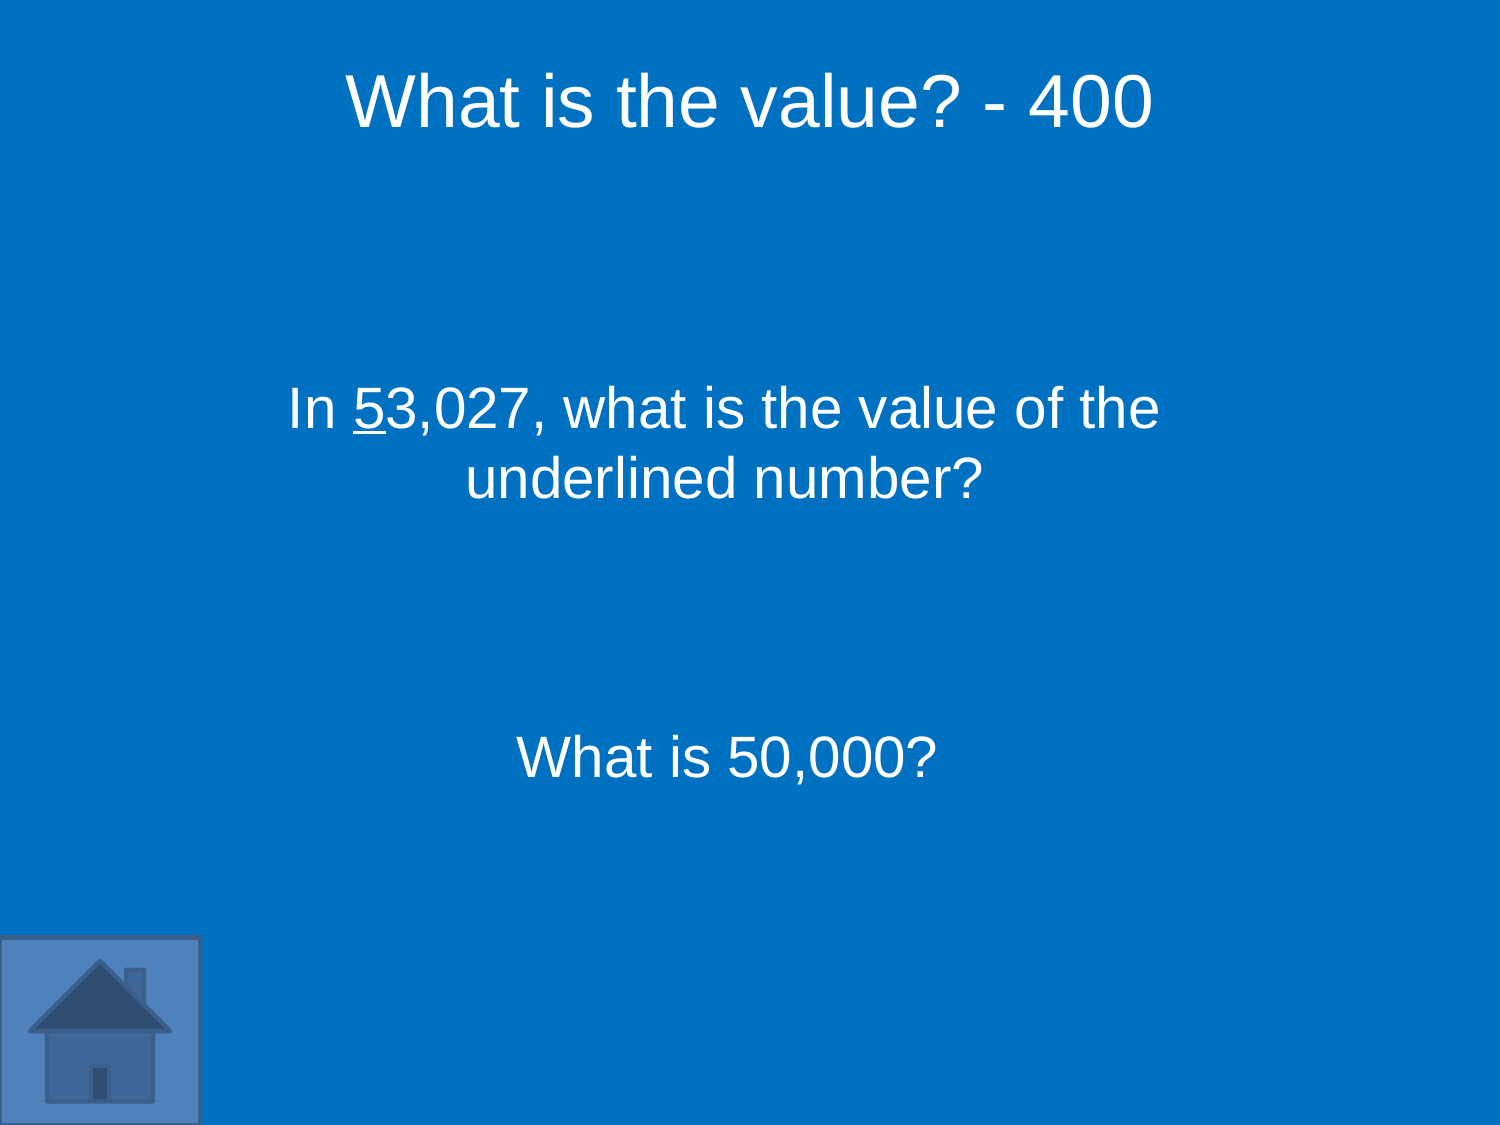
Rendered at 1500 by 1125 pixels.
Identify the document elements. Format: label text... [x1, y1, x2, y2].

text_box What is 50,000? [74, 249, 1425, 1088]
text_box What is the value? - 400 [74, 45, 1425, 233]
text_box In 53,027, what is the value of the underlined number? [150, 362, 1300, 518]
text_box [0, 935, 202, 1125]
